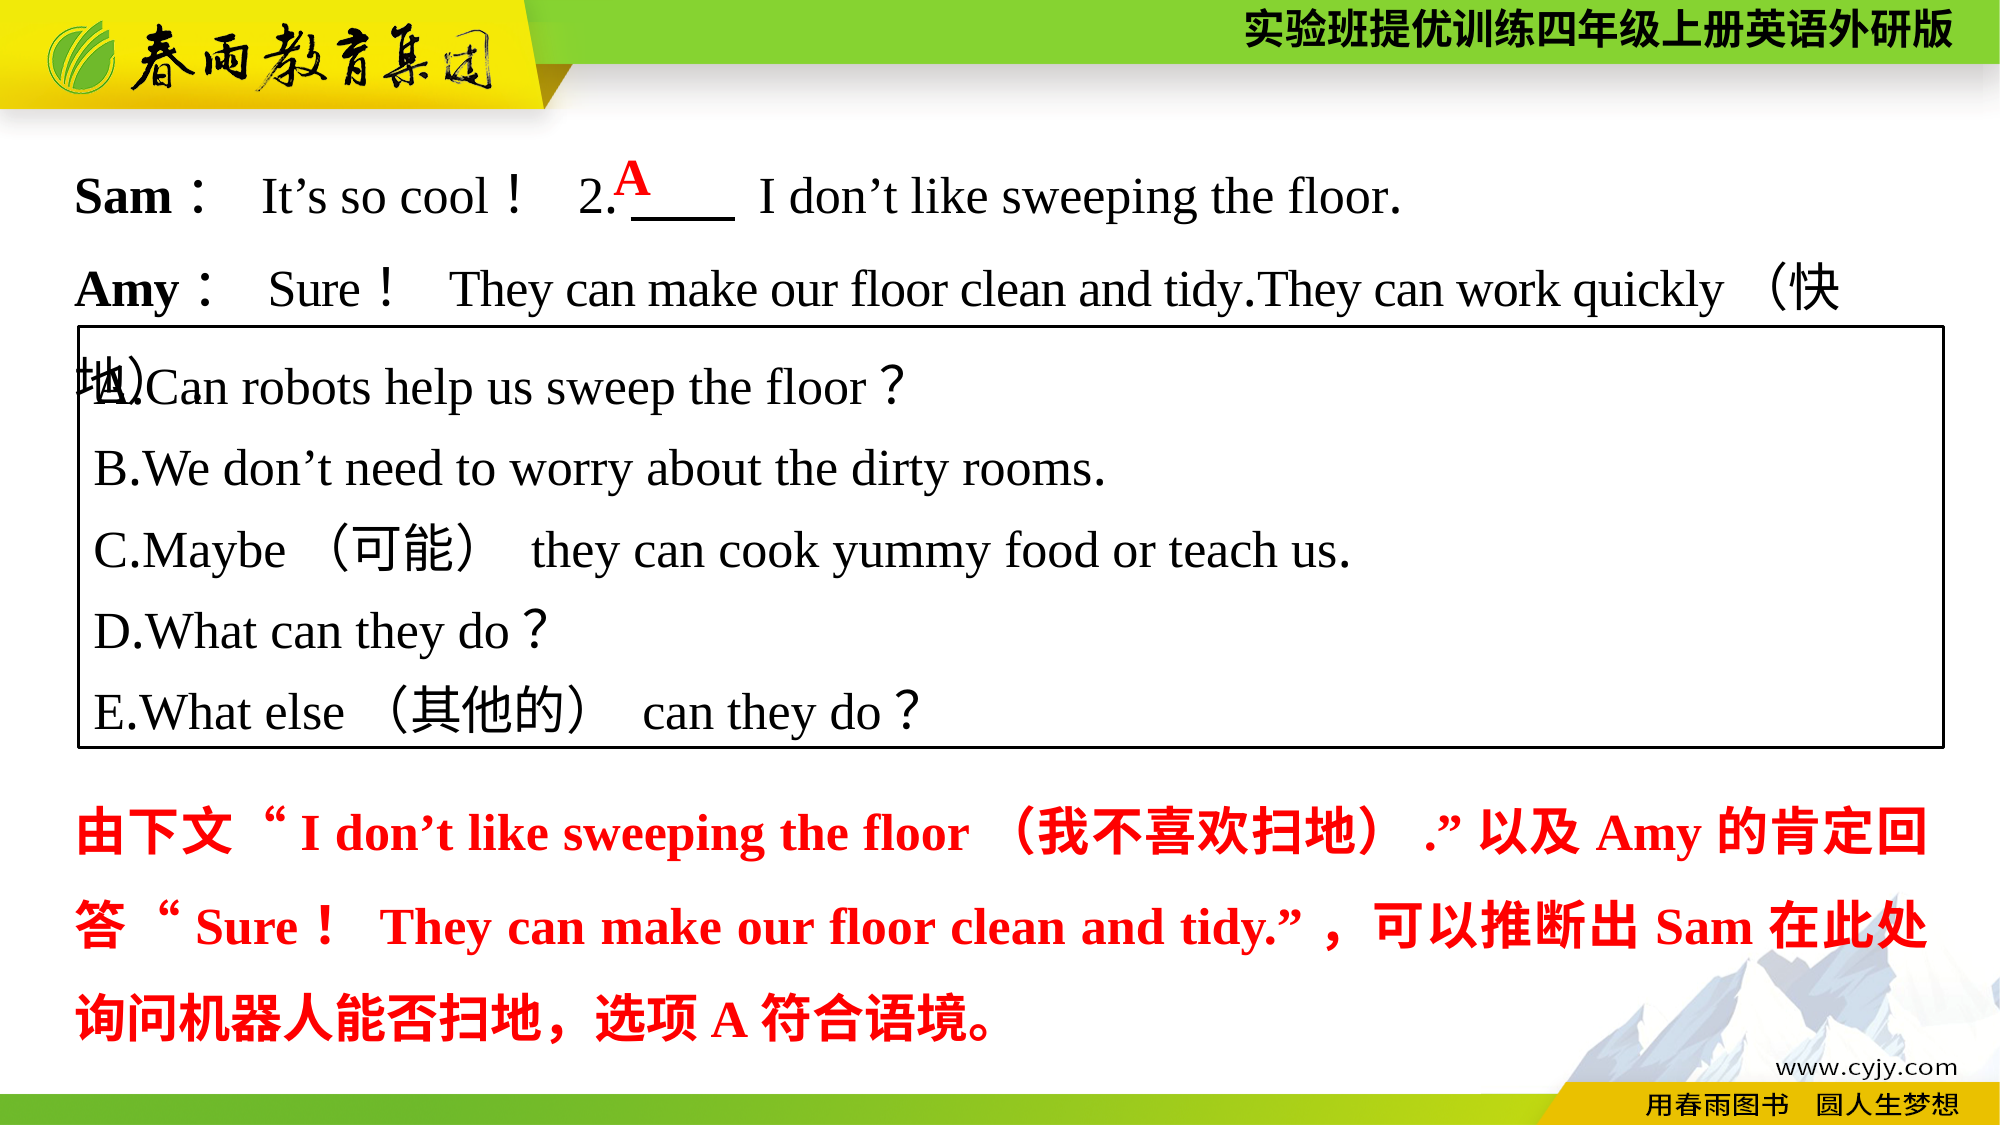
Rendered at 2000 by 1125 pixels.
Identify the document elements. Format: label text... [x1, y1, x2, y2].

list Sam： It’s so cool！ 2. I don’t like sweeping the floor. Amy： Sure！ They can make our floor clean and tidy.They can work quickly（快地）. [59, 122, 1944, 320]
text_box A.Can robots help us sweep the floor？ B.We don’t need to worry about the dirty rooms. C.Maybe（可能） they can cook yummy food or teach us. D.What can they do？ E.What else（其他的） can they do？ [78, 326, 1944, 748]
picture [0, 0, 2000, 1125]
text_box A [598, 135, 666, 213]
text_box 由下文“I don’t like sweeping the floor（我不喜欢扫地）.”以及Amy的肯定回答“Sure！They can make our floor clean and tidy.”，可以推断出Sam在此处询问机器人能否扫地，选项A符合语境。 [59, 759, 1944, 1056]
